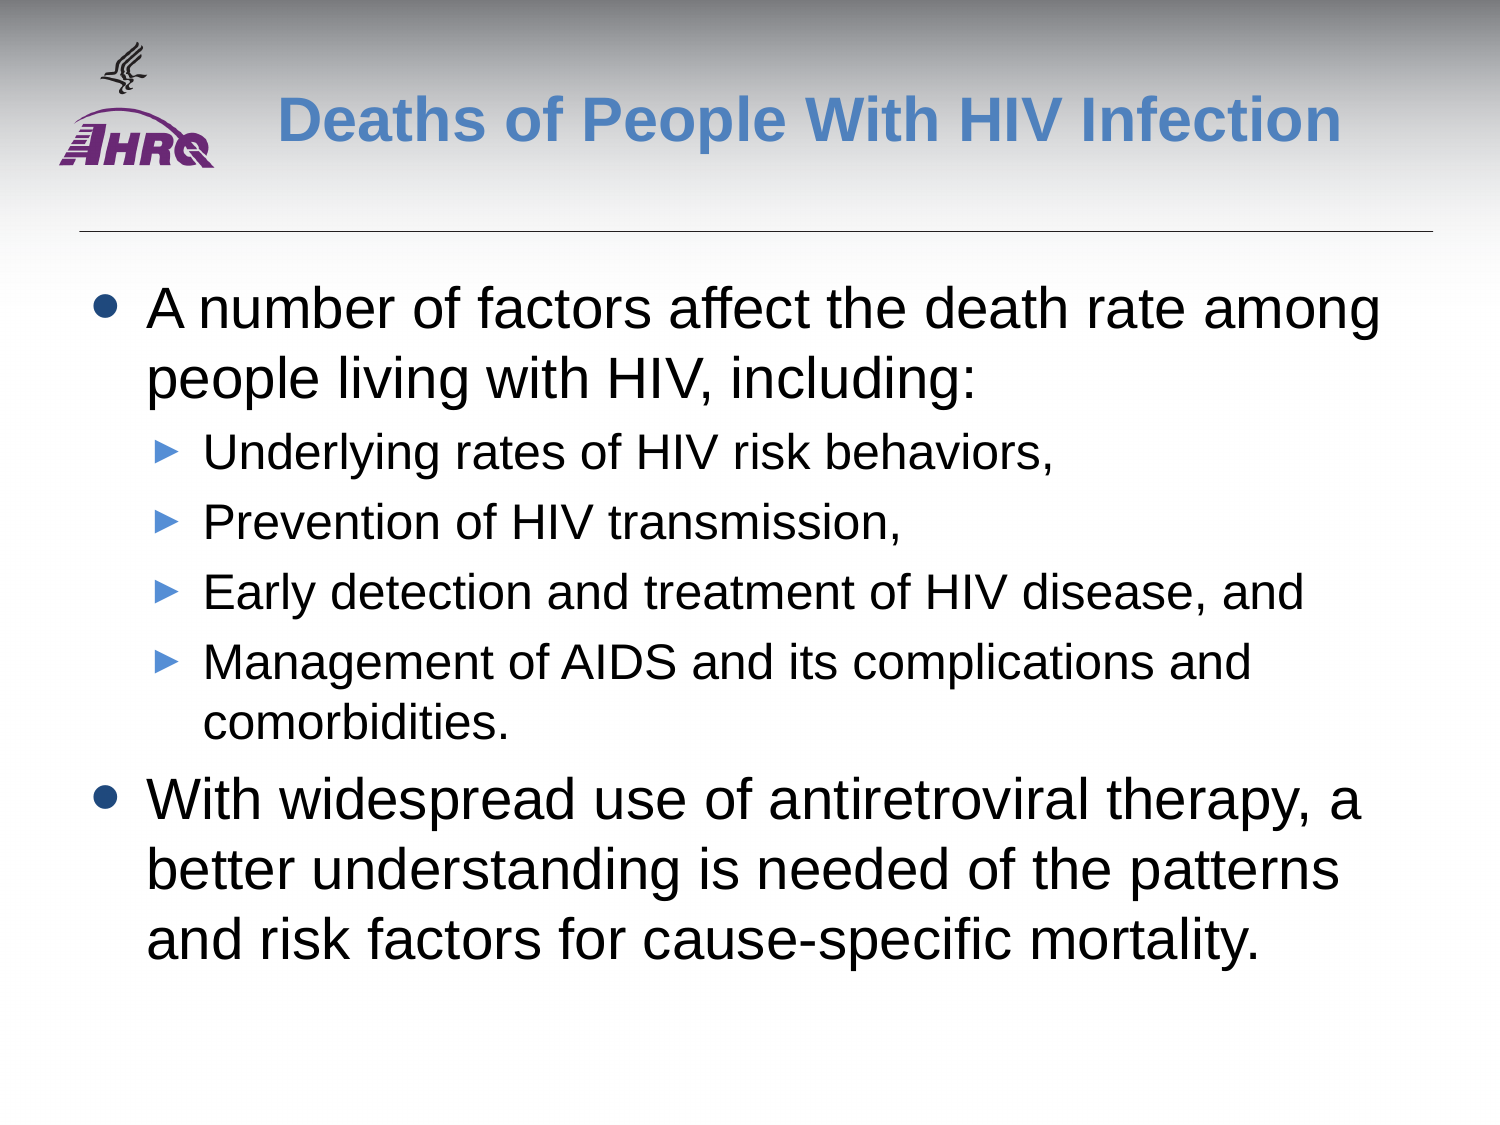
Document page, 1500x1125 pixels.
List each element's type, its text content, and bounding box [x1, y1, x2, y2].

title Deaths of People With HIV Infection [262, 45, 1425, 188]
picture [0, 0, 1500, 1125]
list A number of factors affect the death rate among people living with HIV, including: Underlying rates of HIV risk behaviors, Prevention of HIV transmission, Early detection and treatment of HIV disease, and Management of AIDS and its complications and comorbidities. With widespread use of antiretroviral therapy, a better understanding is needed of the patterns and risk factors for cause-specific mortality. [75, 262, 1425, 1005]
